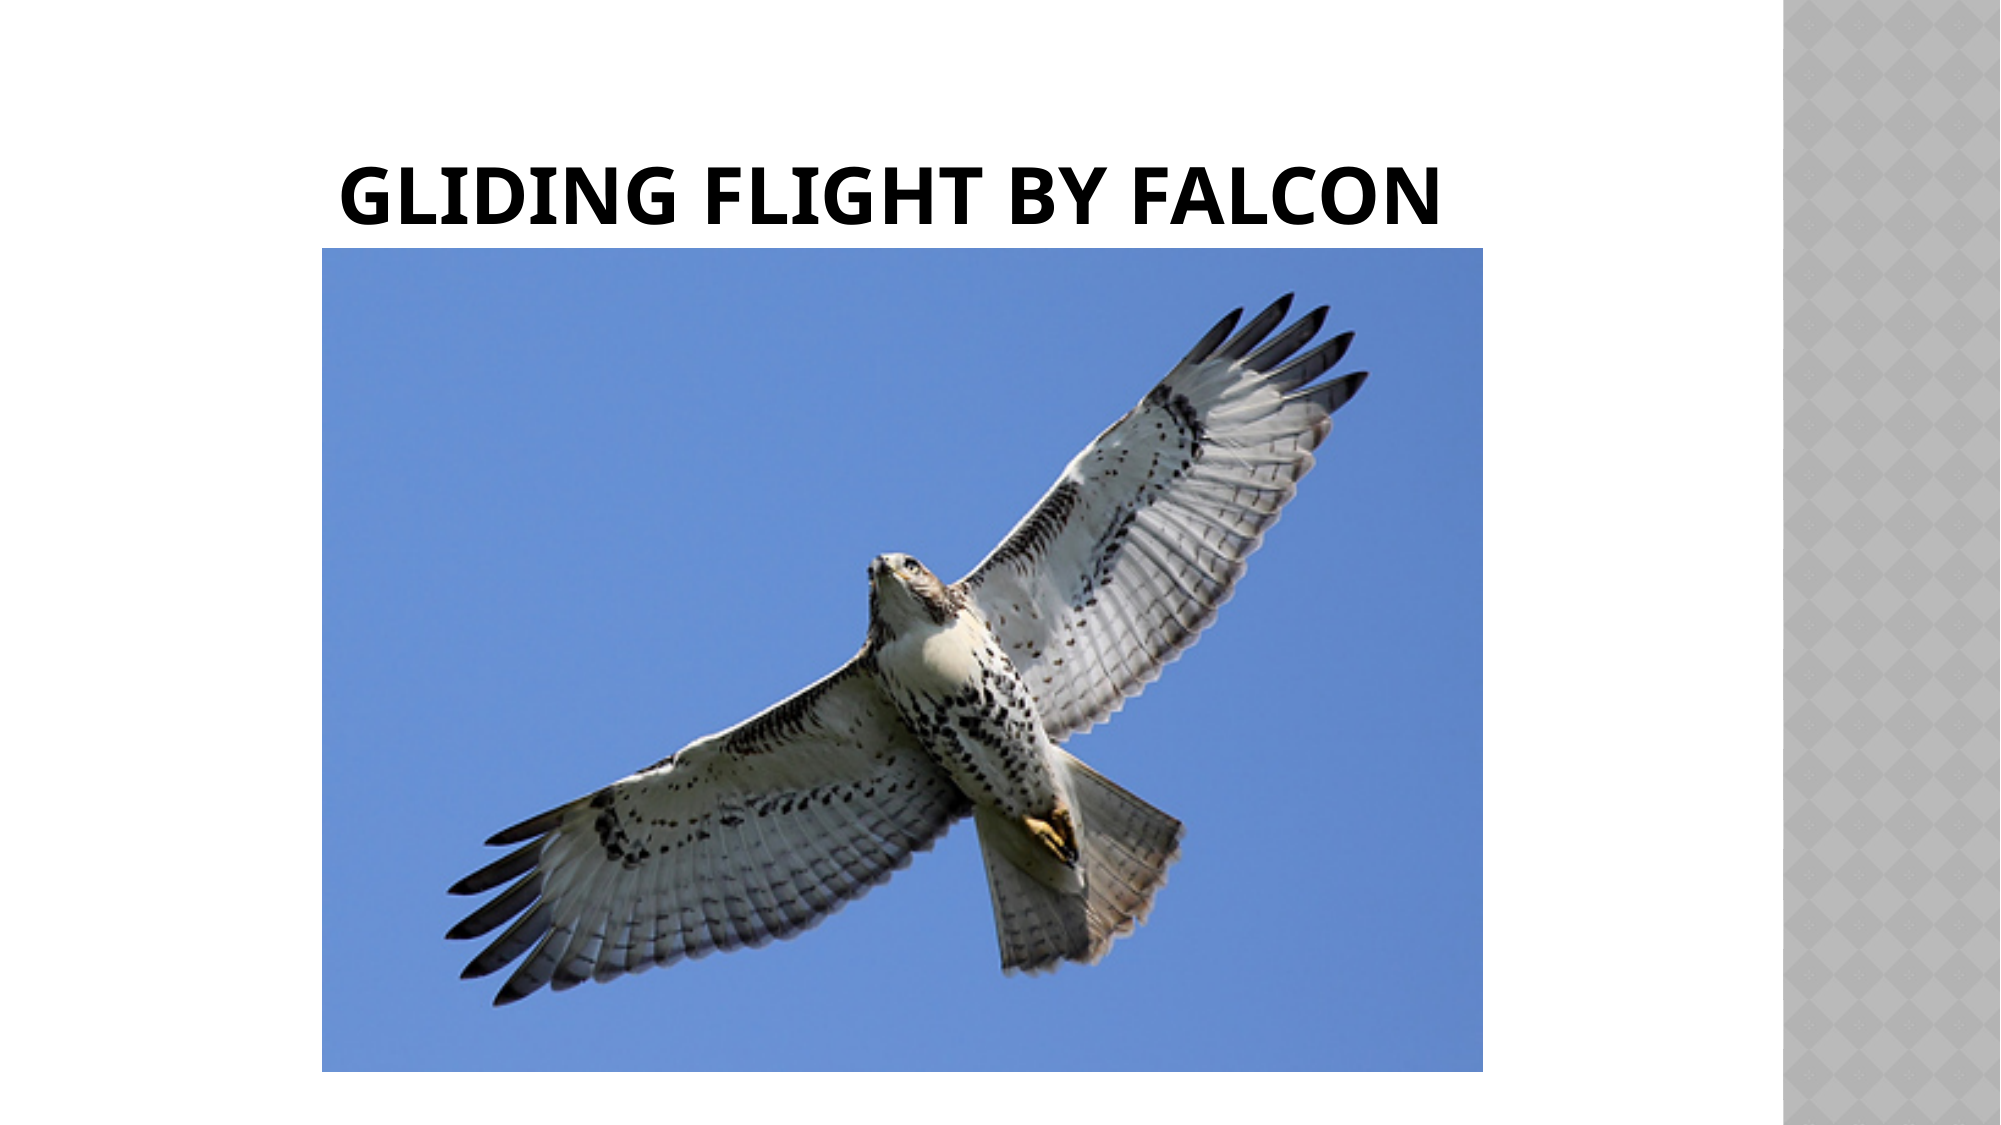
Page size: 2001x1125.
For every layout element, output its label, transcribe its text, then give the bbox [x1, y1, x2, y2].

title Gliding flight by falcon [99, 52, 1684, 240]
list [322, 247, 1484, 1072]
